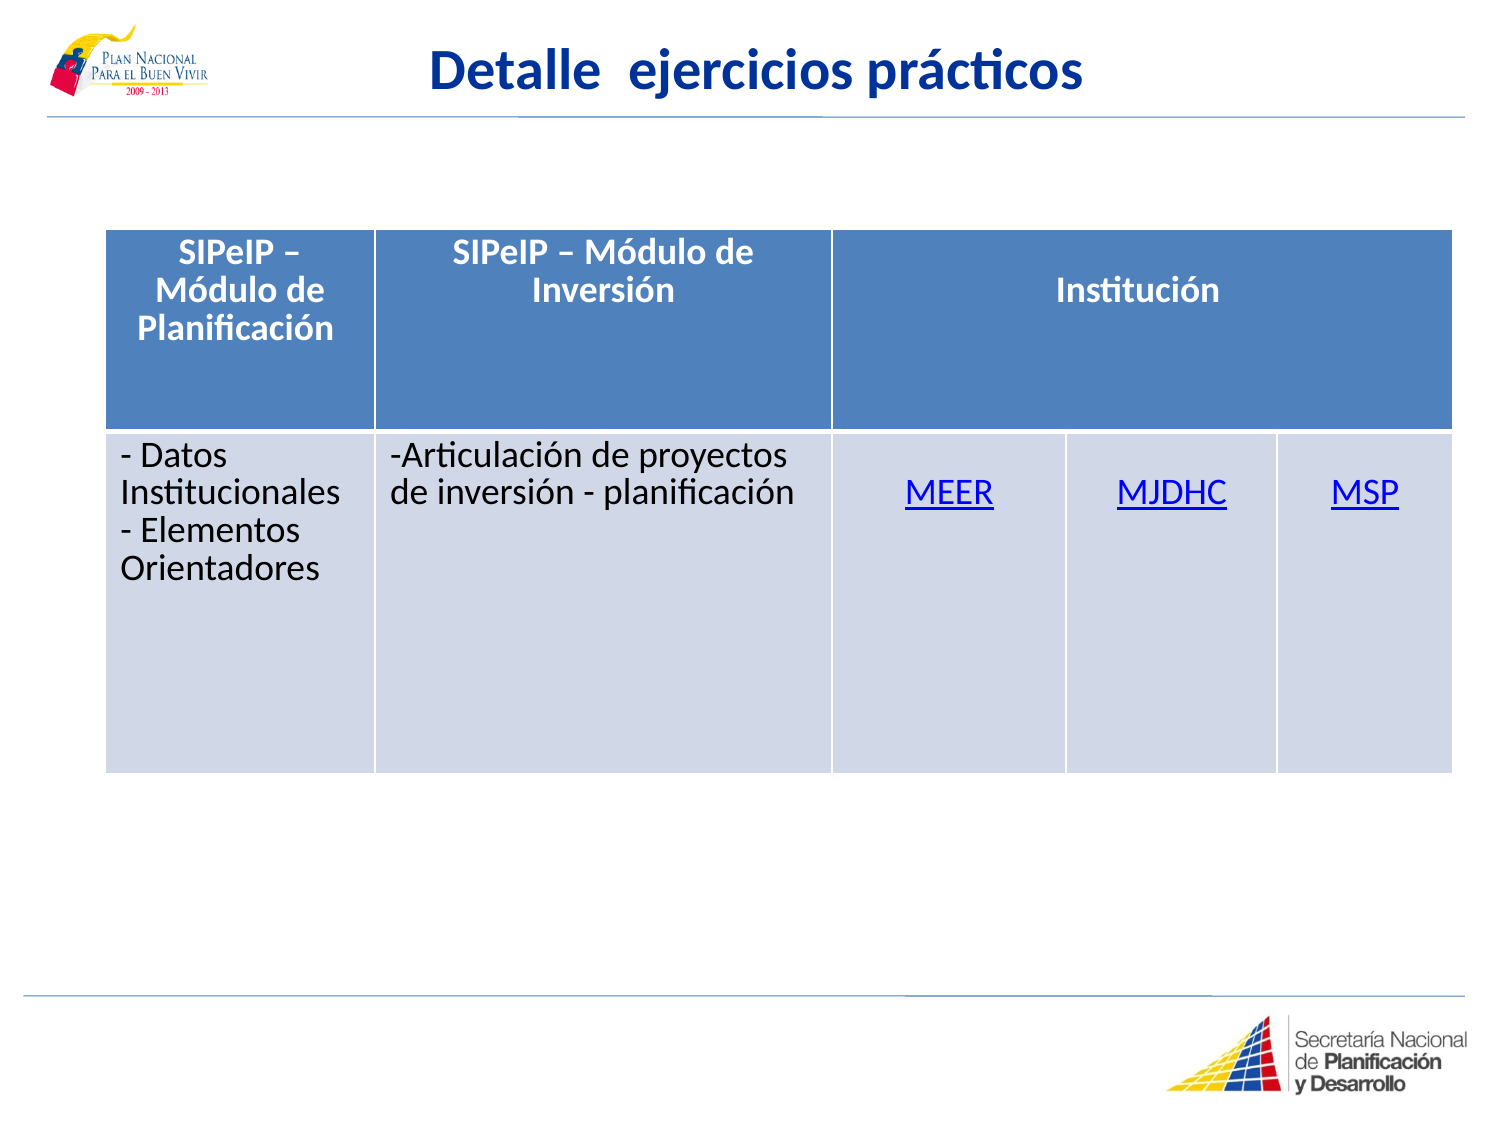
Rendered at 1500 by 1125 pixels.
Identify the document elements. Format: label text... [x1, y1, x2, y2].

picture [46, 17, 211, 106]
table_cell MEER [833, 434, 1065, 773]
table_cell - Datos Institucionales - Elementos Orientadores [106, 434, 374, 773]
table_header SIPeIP – Módulo de Inversión [376, 230, 831, 429]
table_header SIPeIP – Módulo de Planificación [106, 230, 374, 429]
table_cell MSP [1278, 434, 1452, 773]
picture [1160, 1007, 1473, 1100]
text_box Detalle ejercicios prácticos [81, 0, 1432, 98]
table_cell -Articulación de proyectos de inversión - planificación [376, 434, 831, 773]
table_cell MJDHC [1067, 434, 1276, 773]
table_header Institución [833, 230, 1452, 429]
